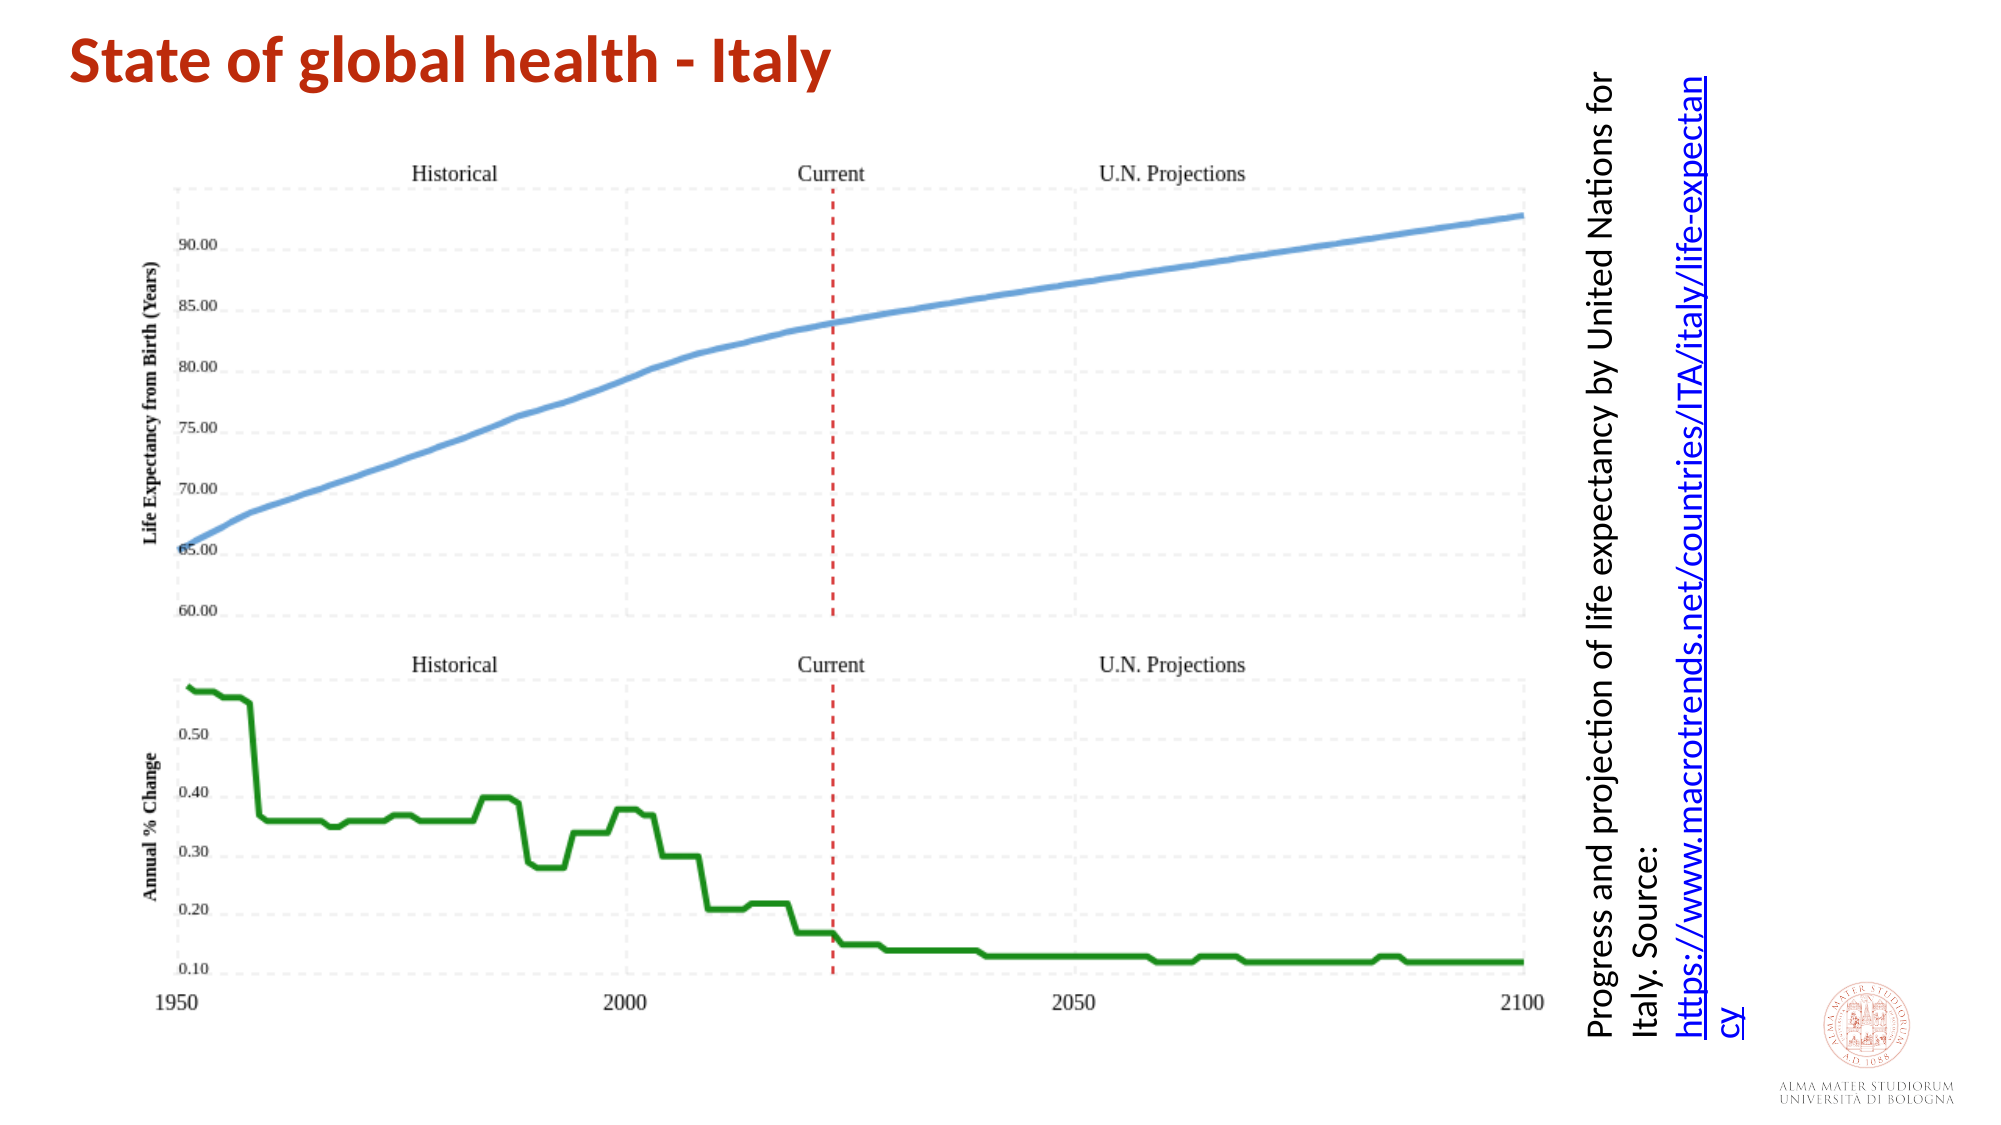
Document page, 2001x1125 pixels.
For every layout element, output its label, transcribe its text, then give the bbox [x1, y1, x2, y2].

list State of global health - Italy [55, 42, 1898, 149]
picture [125, 125, 1655, 1029]
picture [1752, 964, 1981, 1118]
text_box Progress and projection of life expectancy by United Nations for Italy. Source: https://www.macrotrends.net/countries/ITA/italy/life-expectancy [1566, 54, 1762, 1055]
